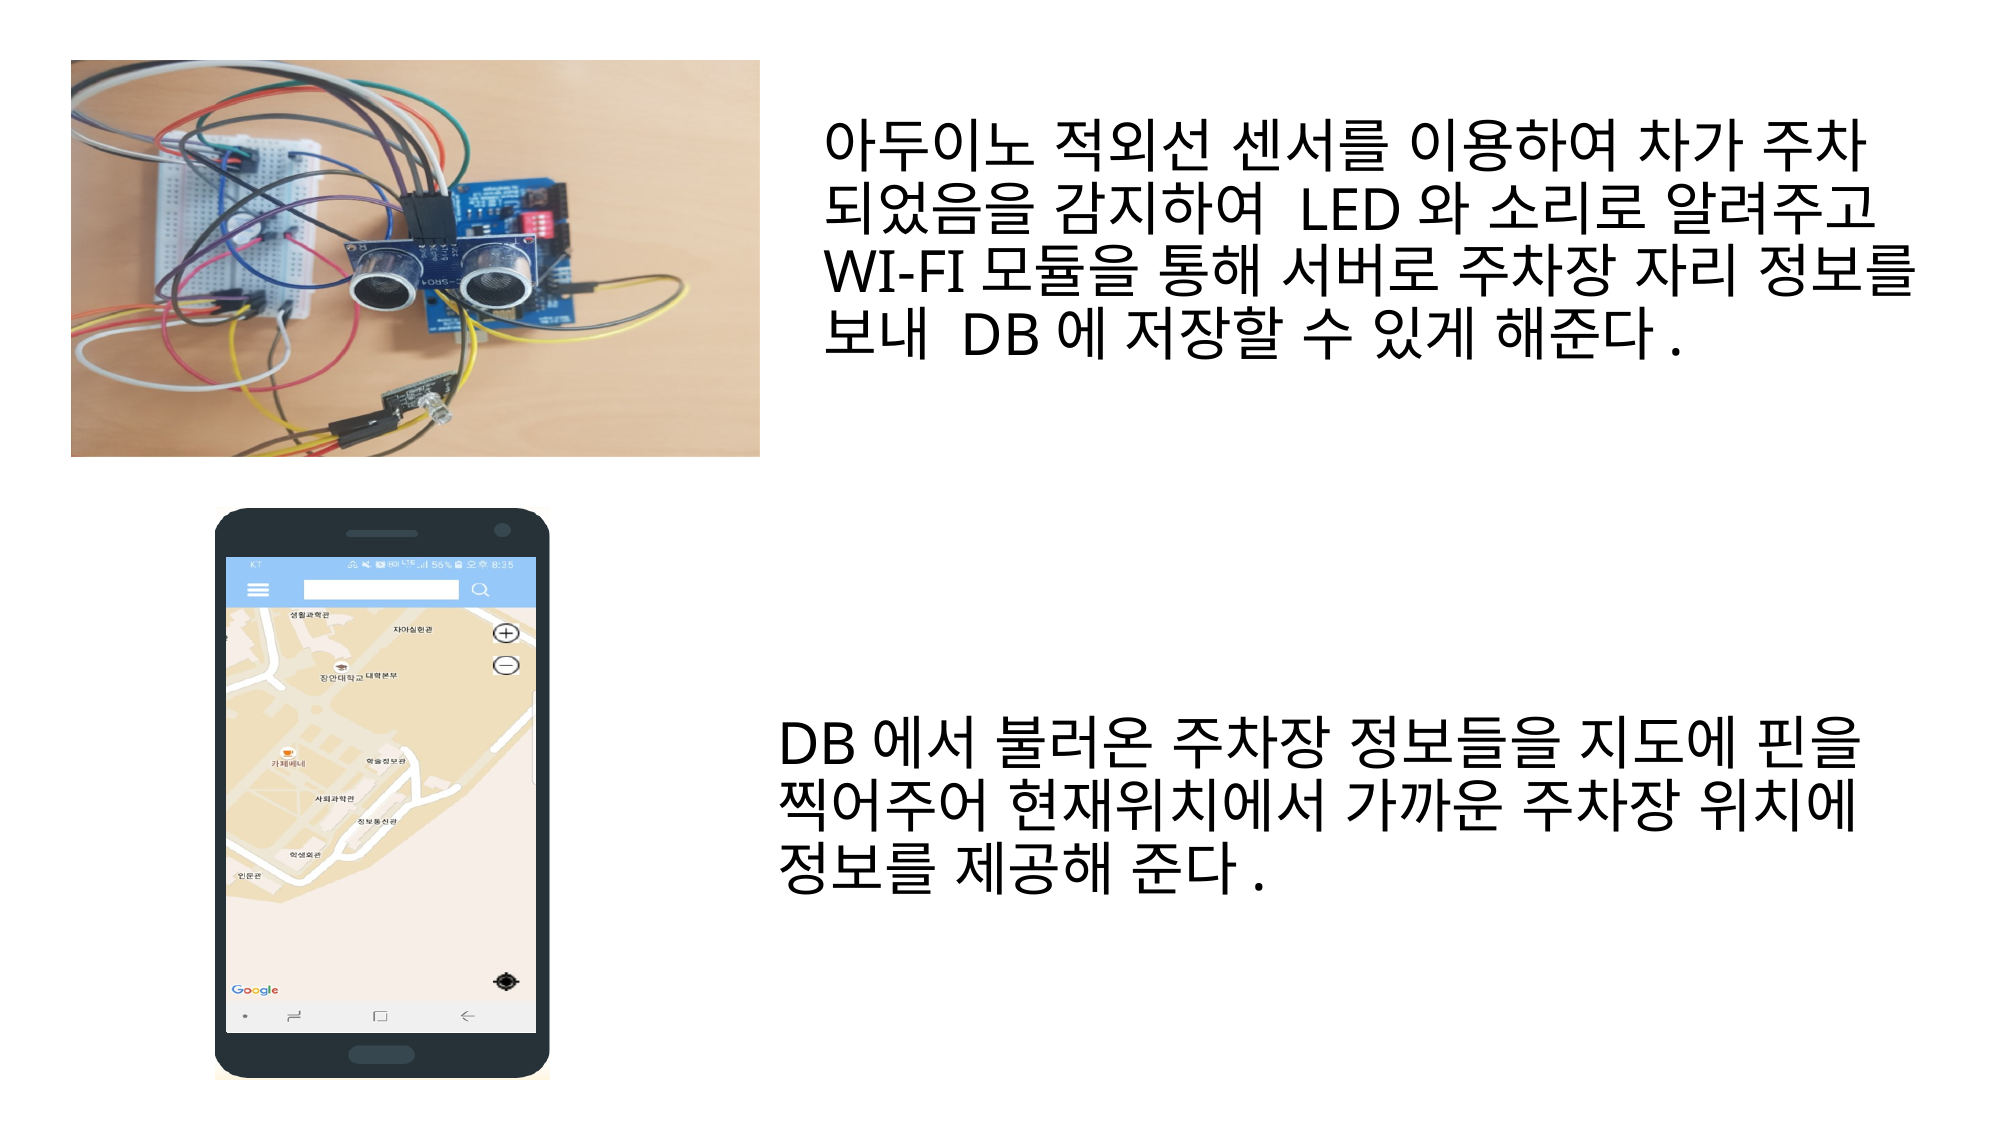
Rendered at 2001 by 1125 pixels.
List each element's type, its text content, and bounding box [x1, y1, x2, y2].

text_box DB에서 불러온 주차장 정보들을 지도에 핀을 찍어주어 현재위치에서 가까운 주차장 위치에 정보를 제공해 준다. [762, 707, 2000, 928]
picture [70, 59, 760, 457]
picture [215, 507, 550, 1080]
list 아두이노 적외선 센서를 이용하여 차가 주차 되었음을 감지하여 LED와 소리로 알려주고 WI-FI모듈을 통해 서버로 주차장 자리 정보를 보내 DB에 저장할 수 있게 해준다. [808, 109, 1972, 407]
